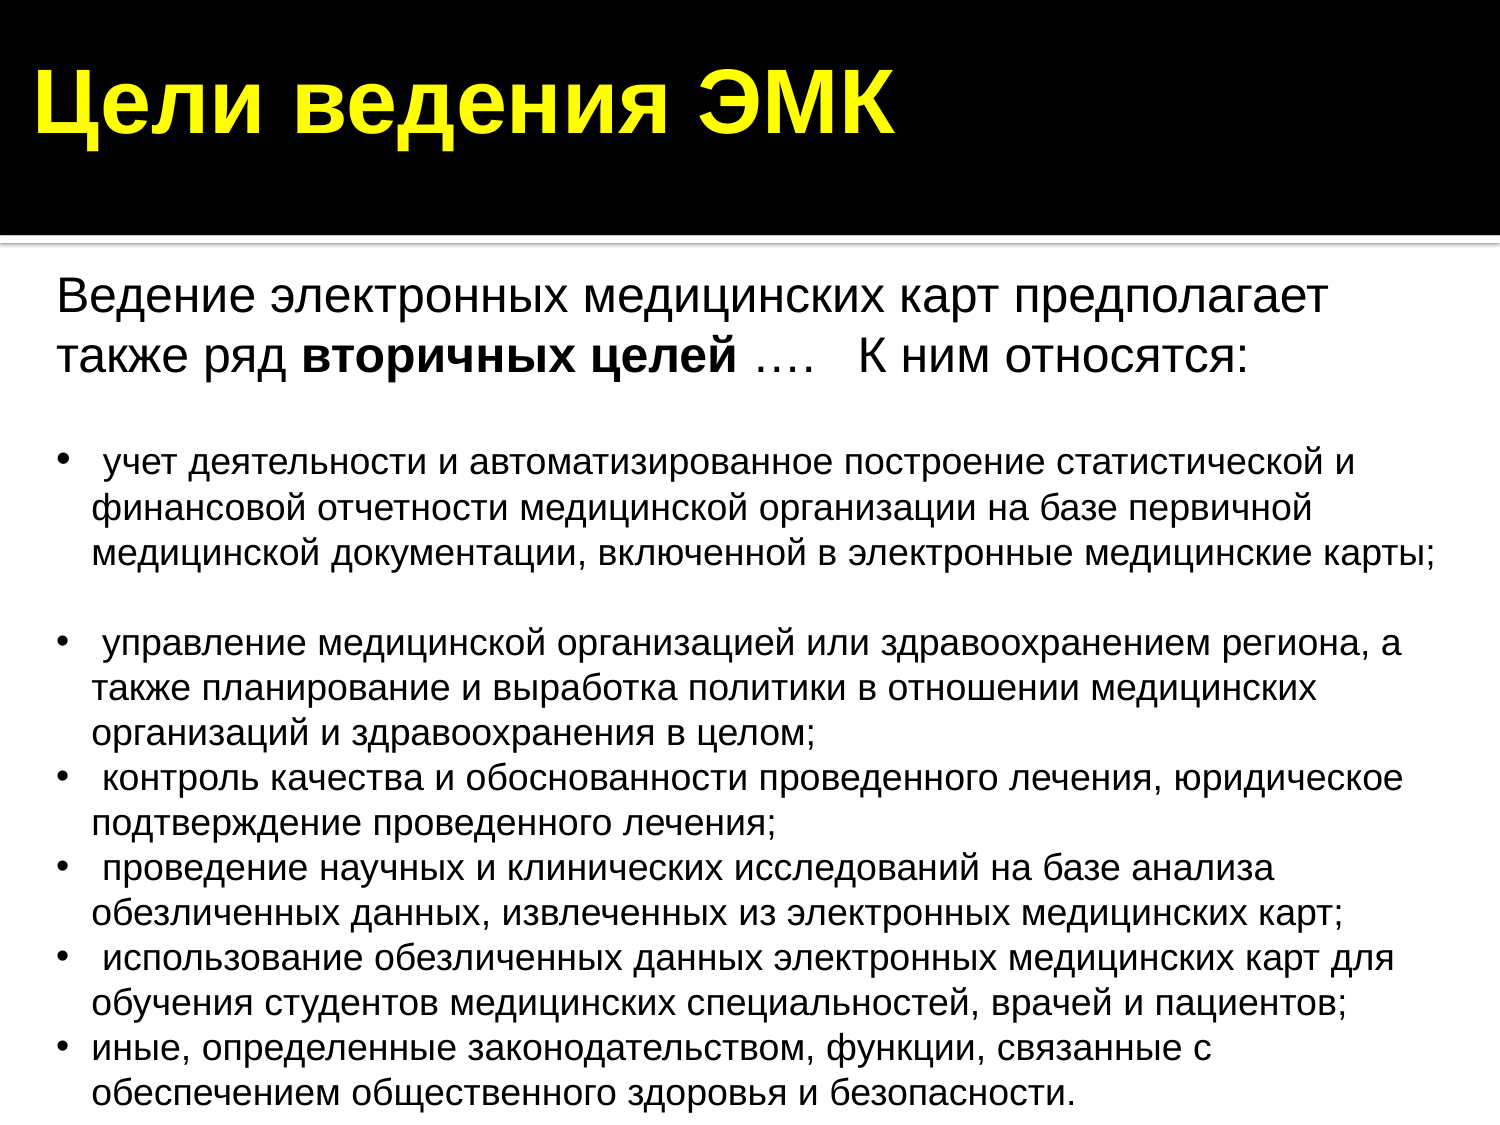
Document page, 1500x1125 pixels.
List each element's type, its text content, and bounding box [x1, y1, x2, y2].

text_box Цели ведения ЭМК [17, 34, 1500, 160]
text_box Ведение электронных медицинских карт предполагает также ряд вторичных целей …. К ним относятся: учет деятельности и автоматизированное построение статистической и финансовой отчетности медицинской организации на базе первичной медицинской документации, включенной в электронные медицинские карты; управление медицинской организацией или здравоохранением региона, а также планирование и выработка политики в отношении медицинских организаций и здравоохранения в целом; контроль качества и обоснованности проведенного лечения, юридическое подтверждение проведенного лечения; проведение научных и клинических исследований на базе анализа обезличенных данных, извлеченных из электронных медицинских карт; использование обезличенных данных электронных медицинских карт для обучения студентов медицинских специальностей, врачей и пациентов; иные, определенные законодательством, функции, связанные с обеспечением общественного здоровья и безопасности. [41, 255, 1471, 1125]
